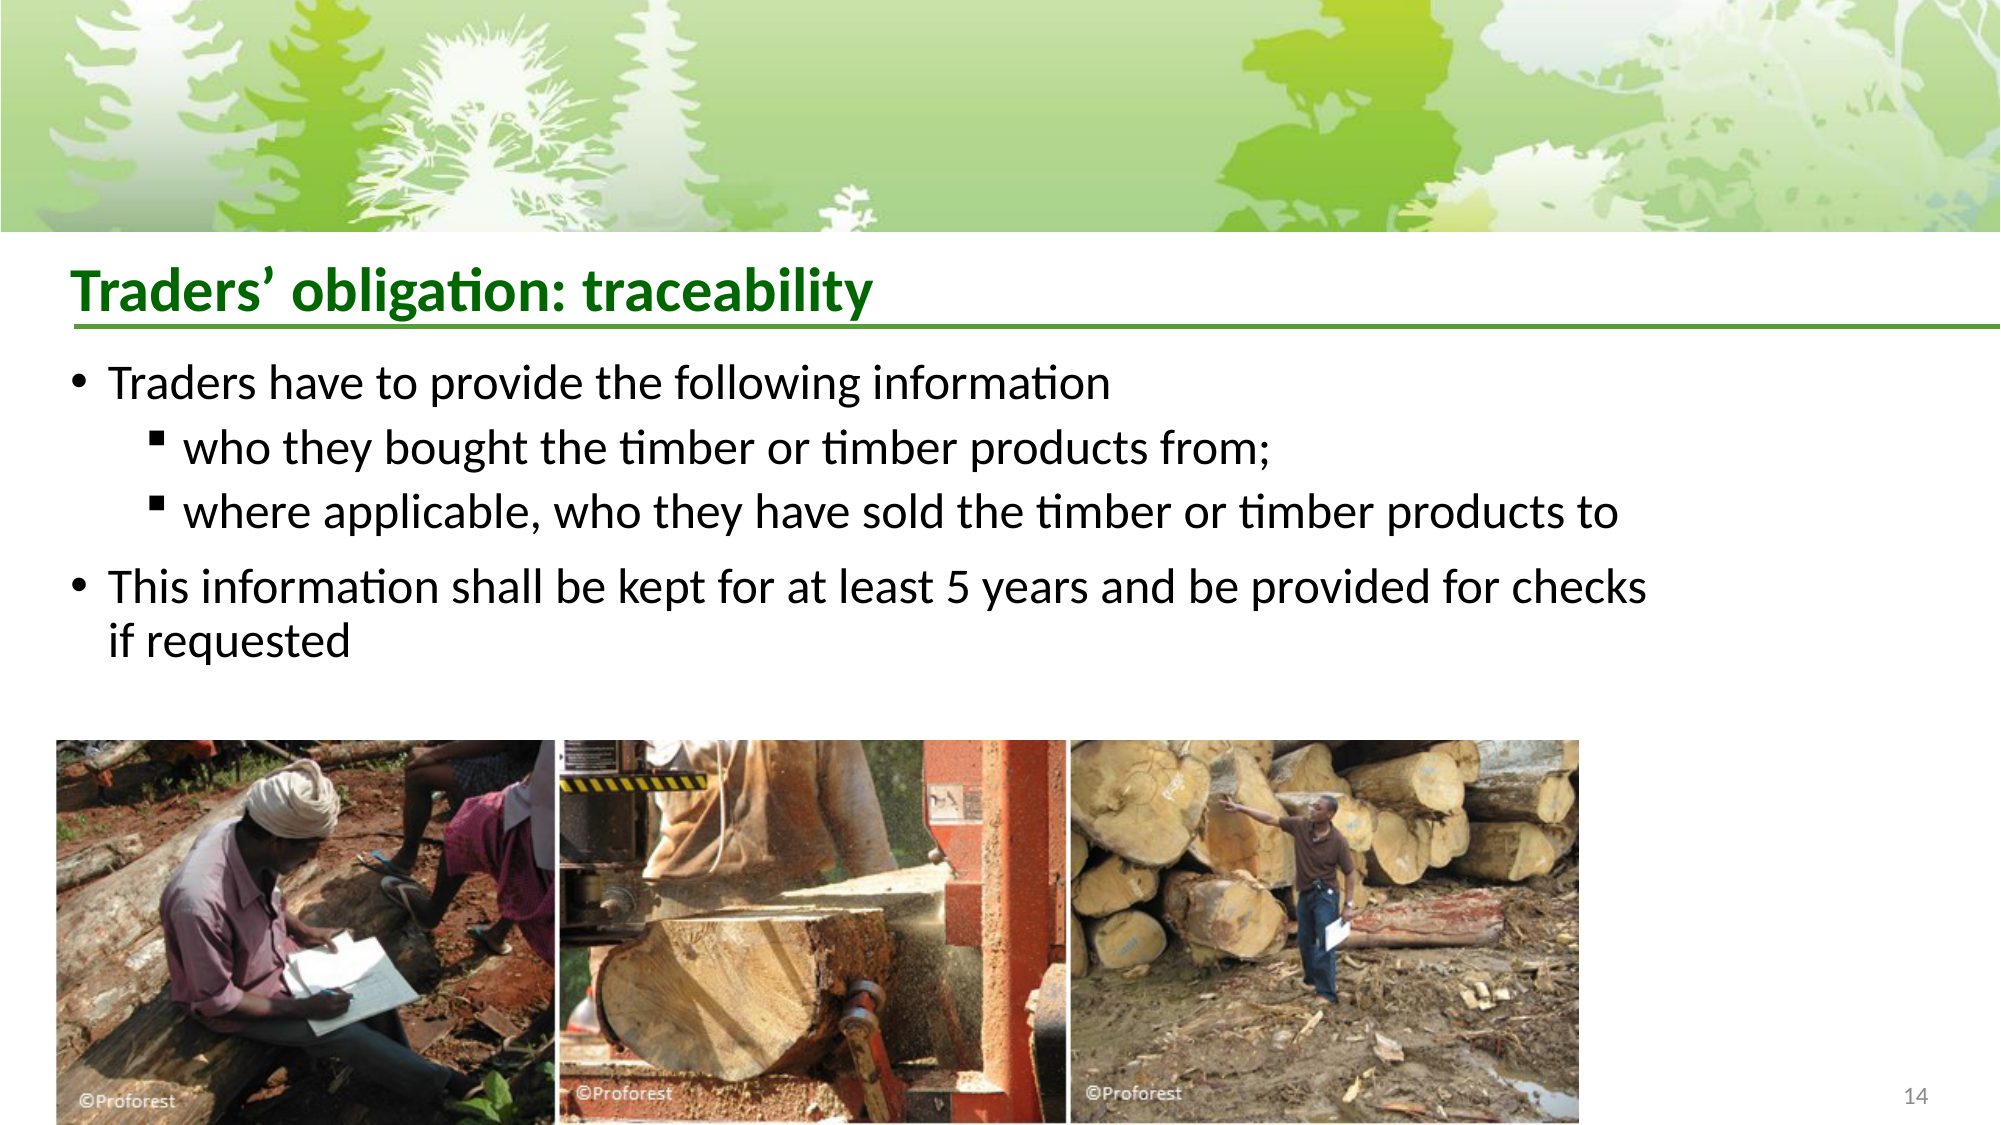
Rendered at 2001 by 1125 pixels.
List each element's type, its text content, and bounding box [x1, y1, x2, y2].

list Traders have to provide the following information who they bought the timber or timber products from; where applicable, who they have sold the timber or timber products to This information shall be kept for at least 5 years and be provided for checks if requested [55, 349, 1699, 822]
title Traders’ obligation: traceability [55, 197, 1406, 349]
slide_number 14 [1579, 1065, 1944, 1125]
picture [55, 740, 1579, 1125]
picture [0, 0, 2000, 232]
